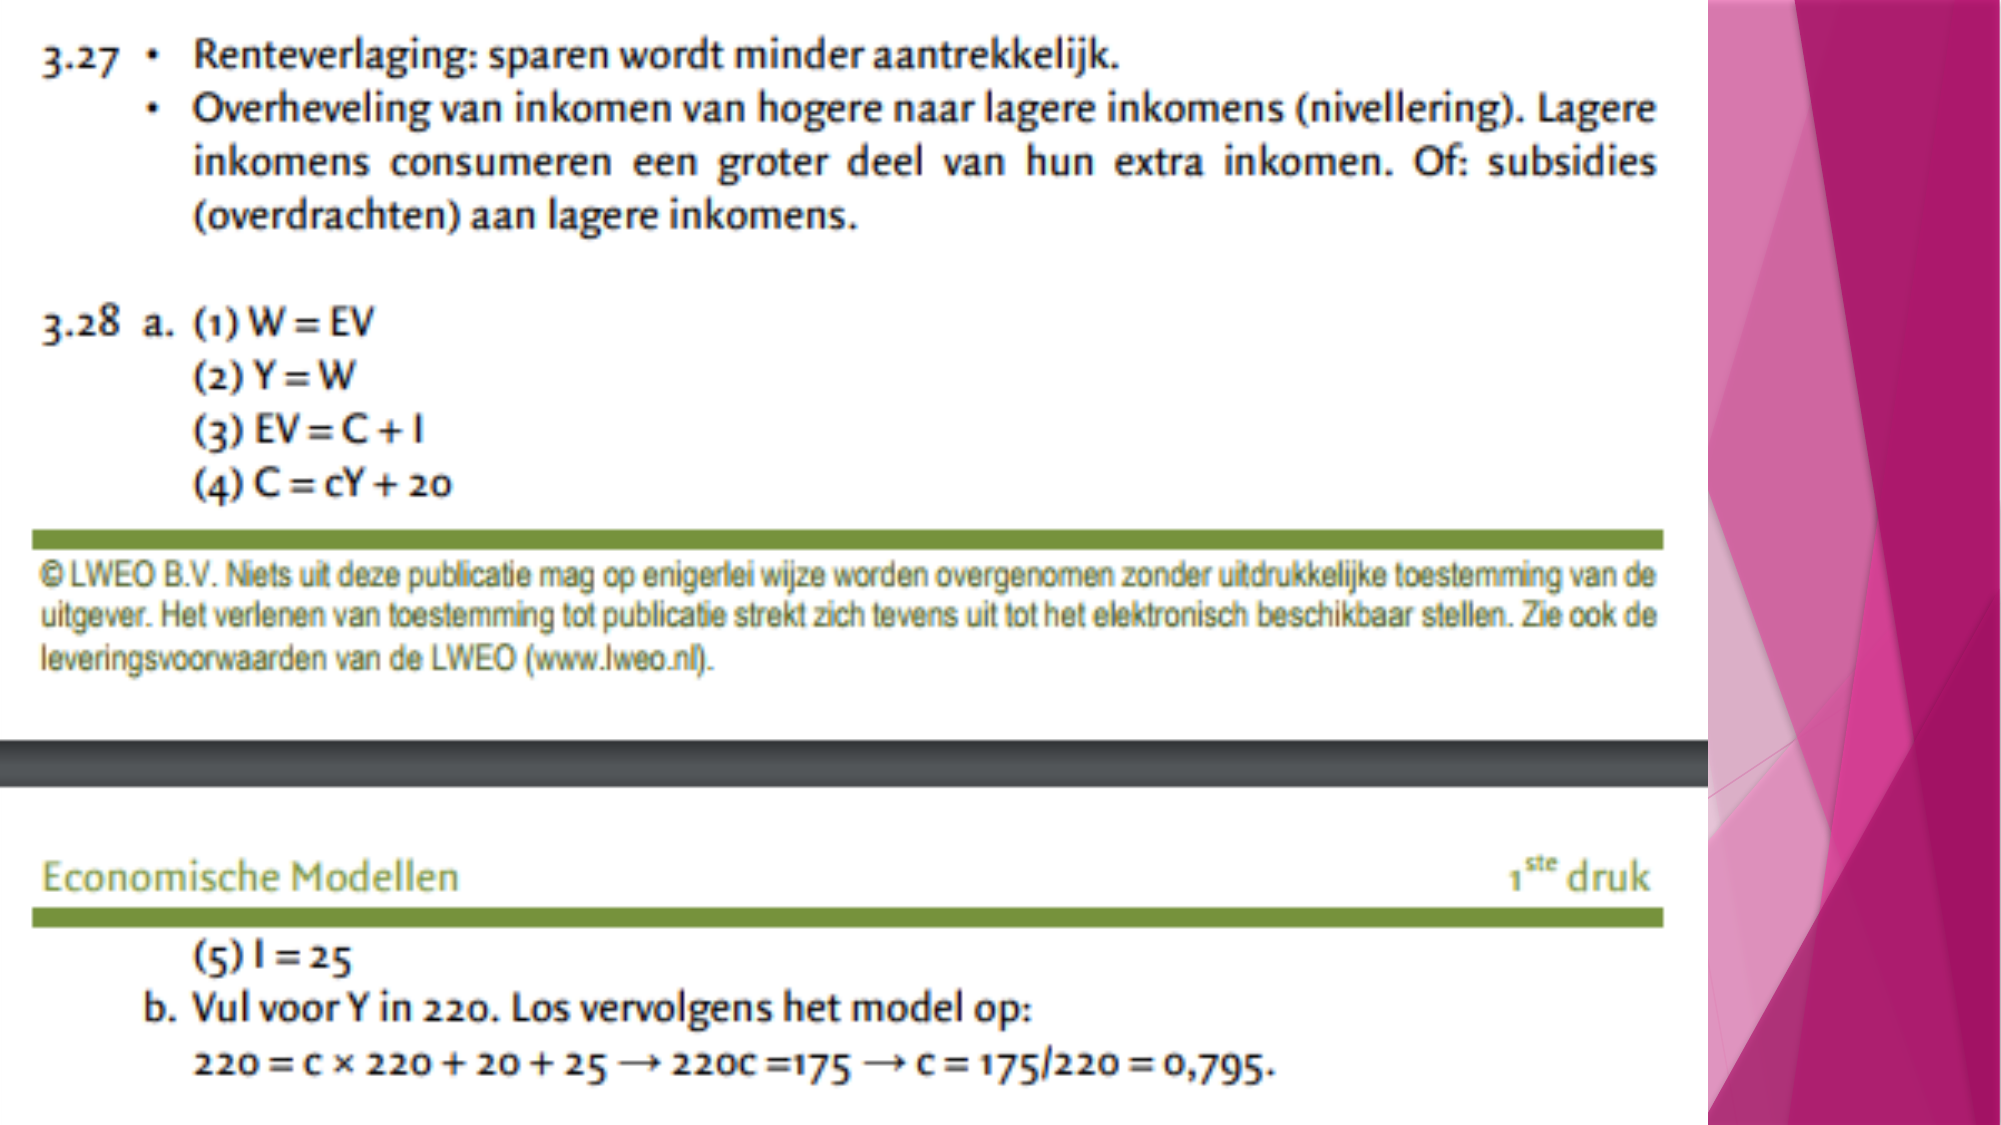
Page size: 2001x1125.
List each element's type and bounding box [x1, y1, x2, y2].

picture [0, 0, 1708, 1125]
